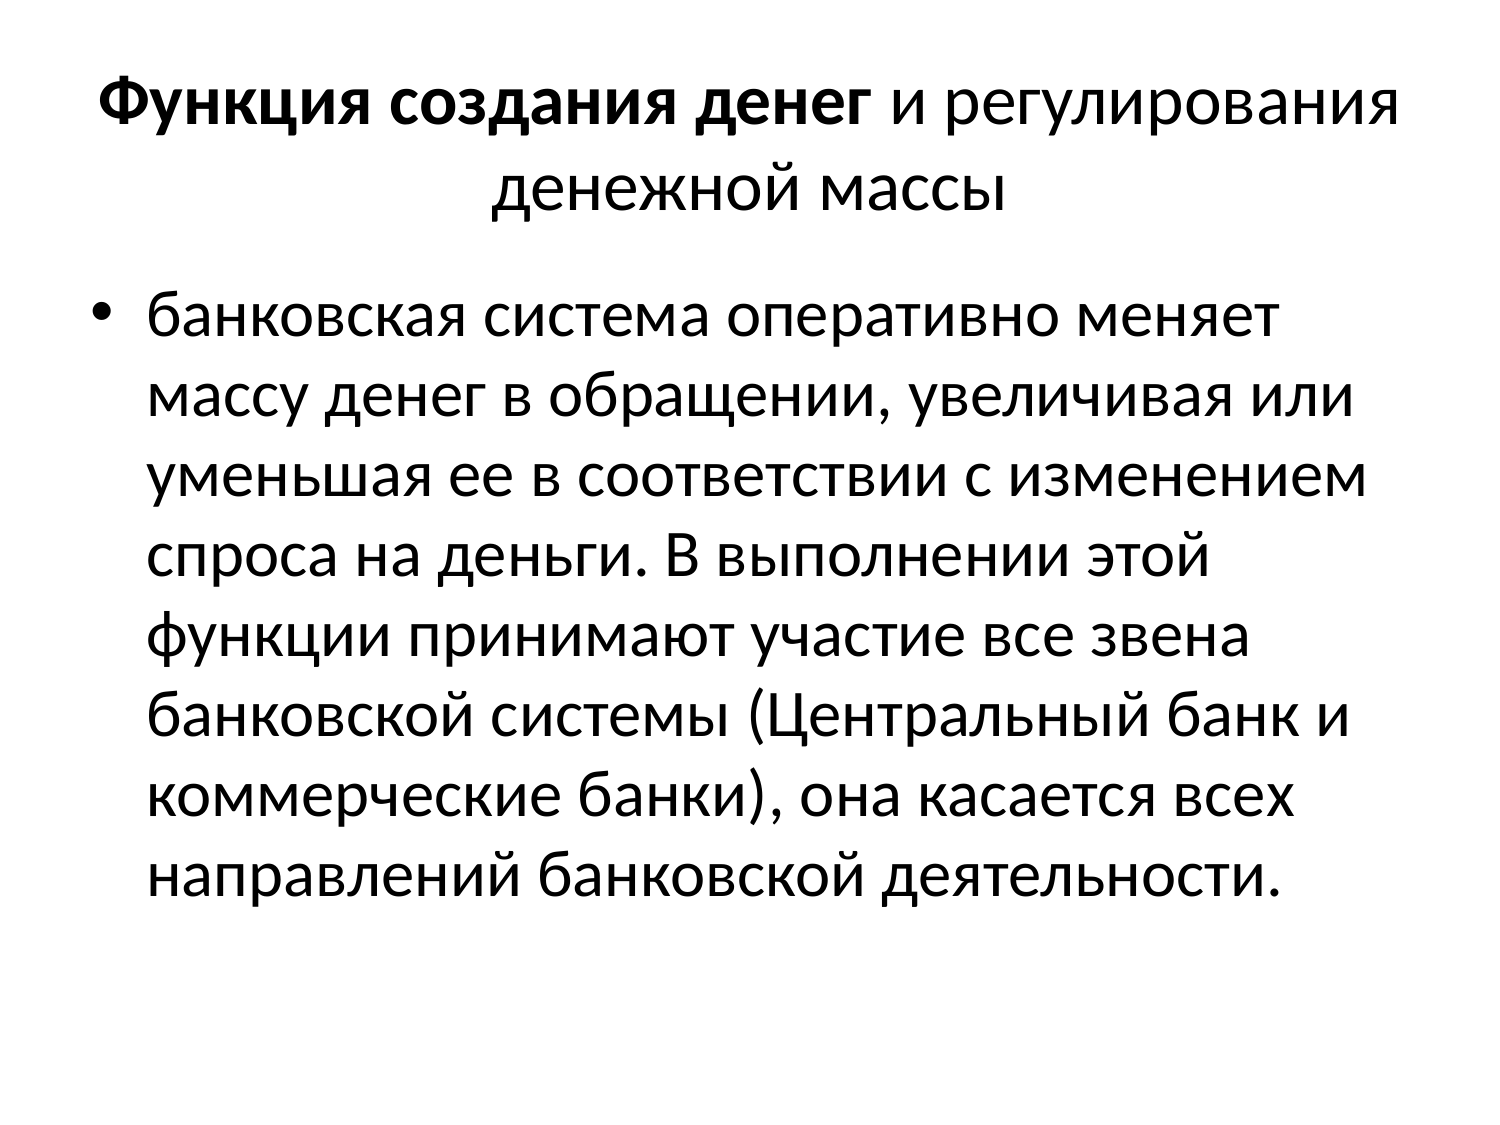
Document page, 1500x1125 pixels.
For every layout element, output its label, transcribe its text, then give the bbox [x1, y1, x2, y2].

list банковская система оперативно меняет массу денег в обращении, увеличивая или уменьшая ее в соответствии с изменением спроса на деньги. В выполнении этой функции принимают участие все звена банковской системы (Центральный банк и коммерческие банки), она касается всех направлений банковской деятельности. [75, 262, 1425, 1005]
title Функция создания денег и регулирования денежной массы [75, 45, 1425, 233]
